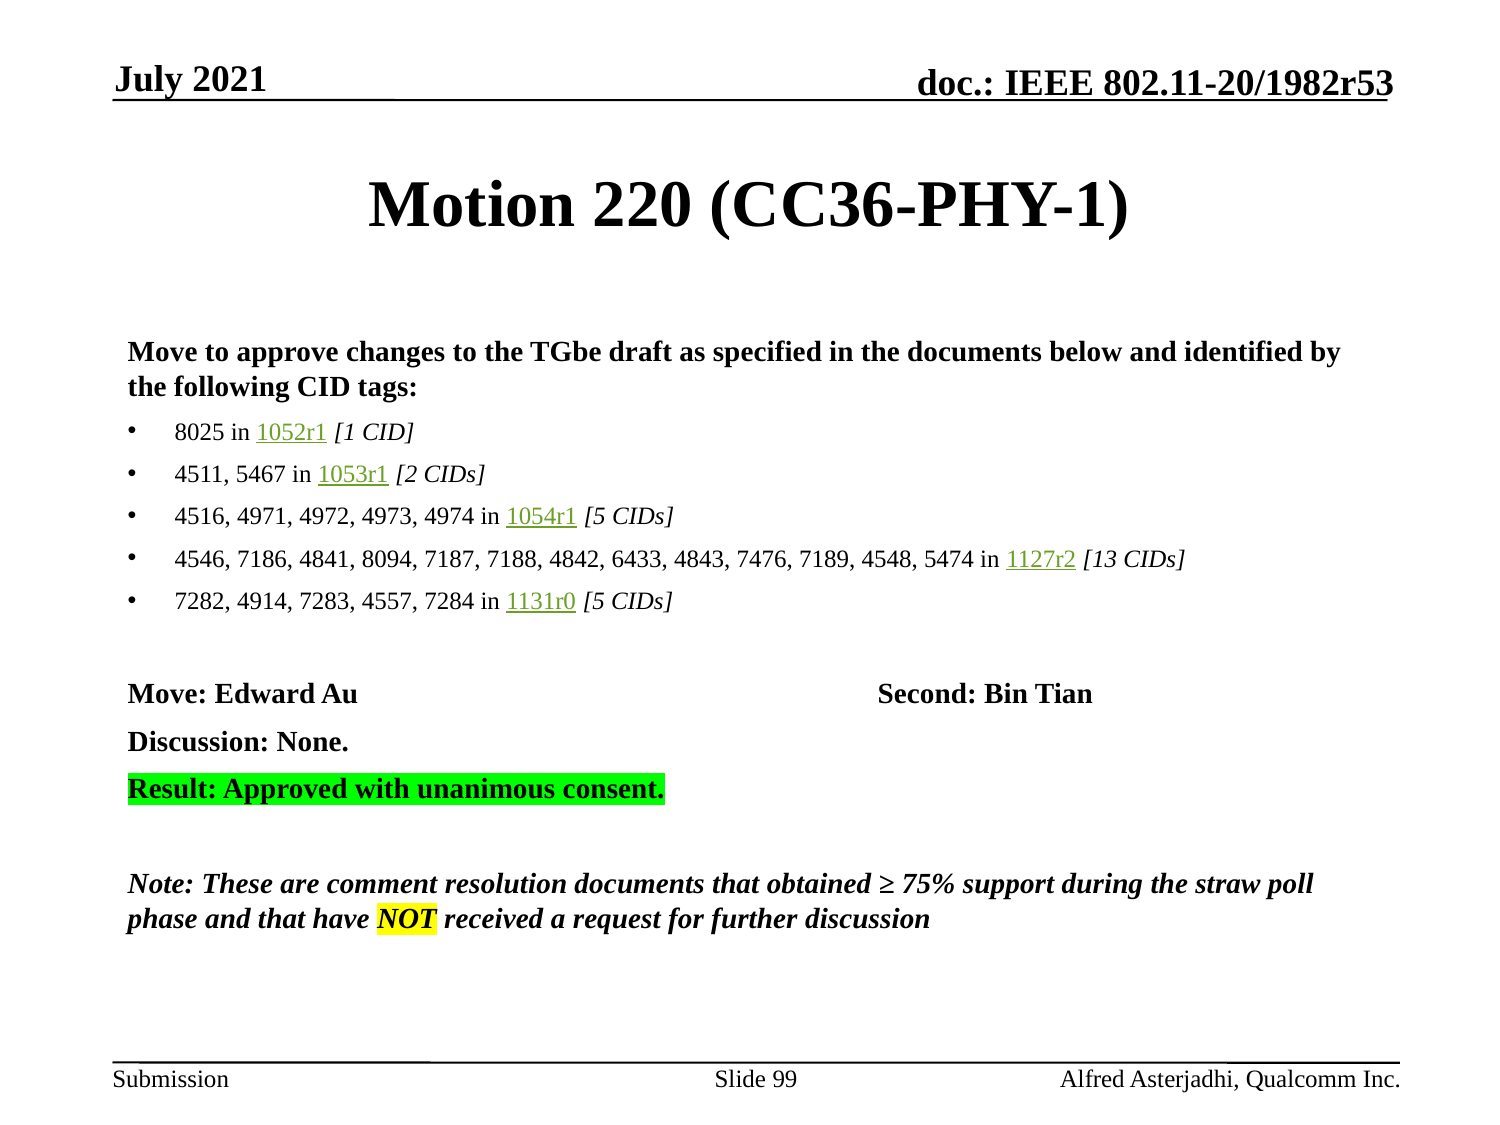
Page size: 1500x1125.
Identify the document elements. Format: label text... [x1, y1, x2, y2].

footer Alfred Asterjadhi, Qualcomm Inc. [878, 1061, 1402, 1093]
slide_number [114, 54, 423, 100]
slide_number Slide 99 [712, 1061, 800, 1123]
list Move to approve changes to the TGbe draft as specified in the documents below and identified by the following CID tags: 8025 in 1052r1 [1 CID] 4511, 5467 in 1053r1 [2 CIDs] 4516, 4971, 4972, 4973, 4974 in 1054r1 [5 CIDs] 4546, 7186, 4841, 8094, 7187, 7188, 4842, 6433, 4843, 7476, 7189, 4548, 5474 in 1127r2 [13 CIDs] 7282, 4914, 7283, 4557, 7284 in 1131r0 [5 CIDs] Move: Edward Au Second: Bin Tian Discussion: None. Result: Approved with unanimous consent. Note: These are comment resolution documents that obtained ≥ 75% support during the straw poll phase and that have NOT received a request for further discussion [112, 324, 1388, 1063]
title Motion 220 (CC36-PHY-1) [112, 112, 1388, 288]
